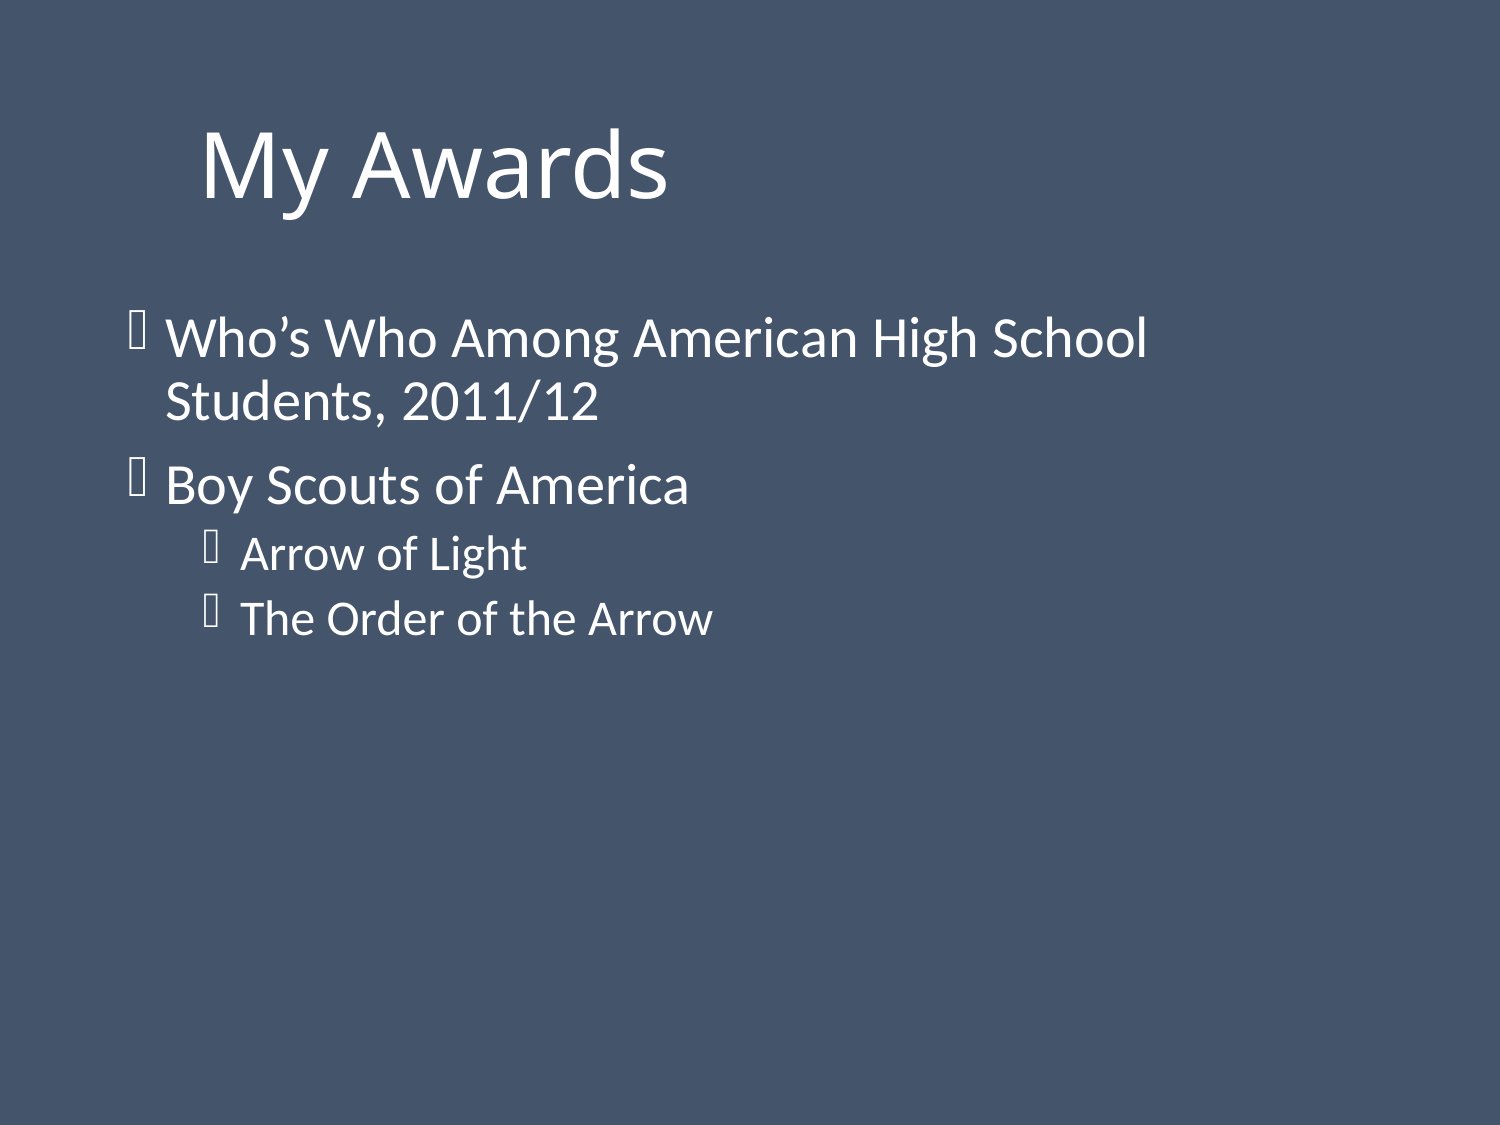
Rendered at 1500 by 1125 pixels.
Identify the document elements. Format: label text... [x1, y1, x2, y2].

list Who’s Who Among American High School Students, 2011/12 Boy Scouts of America Arrow of Light The Order of the Arrow [112, 299, 1388, 1014]
title My Awards [112, 60, 1388, 278]
